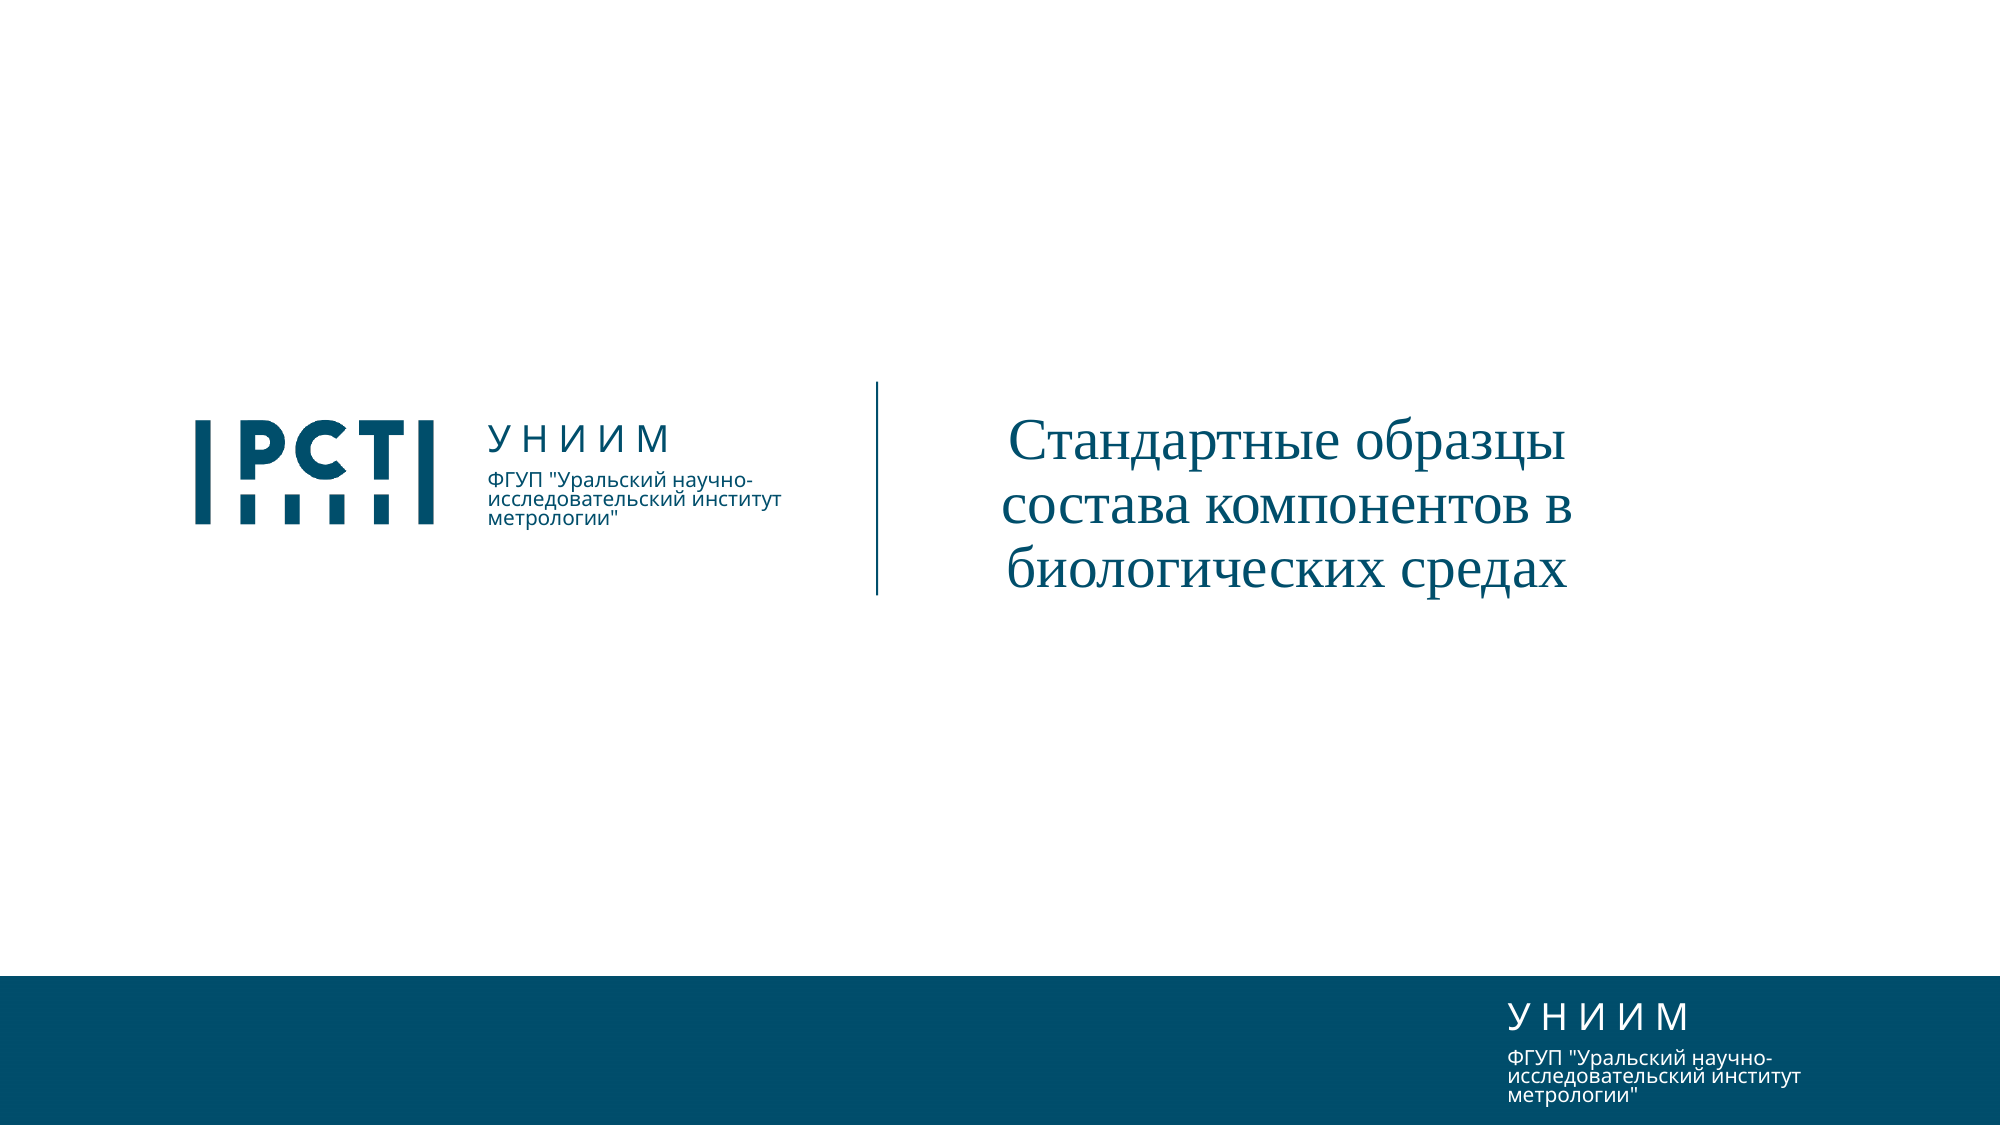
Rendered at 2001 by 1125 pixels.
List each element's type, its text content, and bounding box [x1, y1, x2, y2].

picture [133, 363, 463, 578]
title Стандартные образцы состава компонентов в биологических средах [922, 400, 1654, 610]
